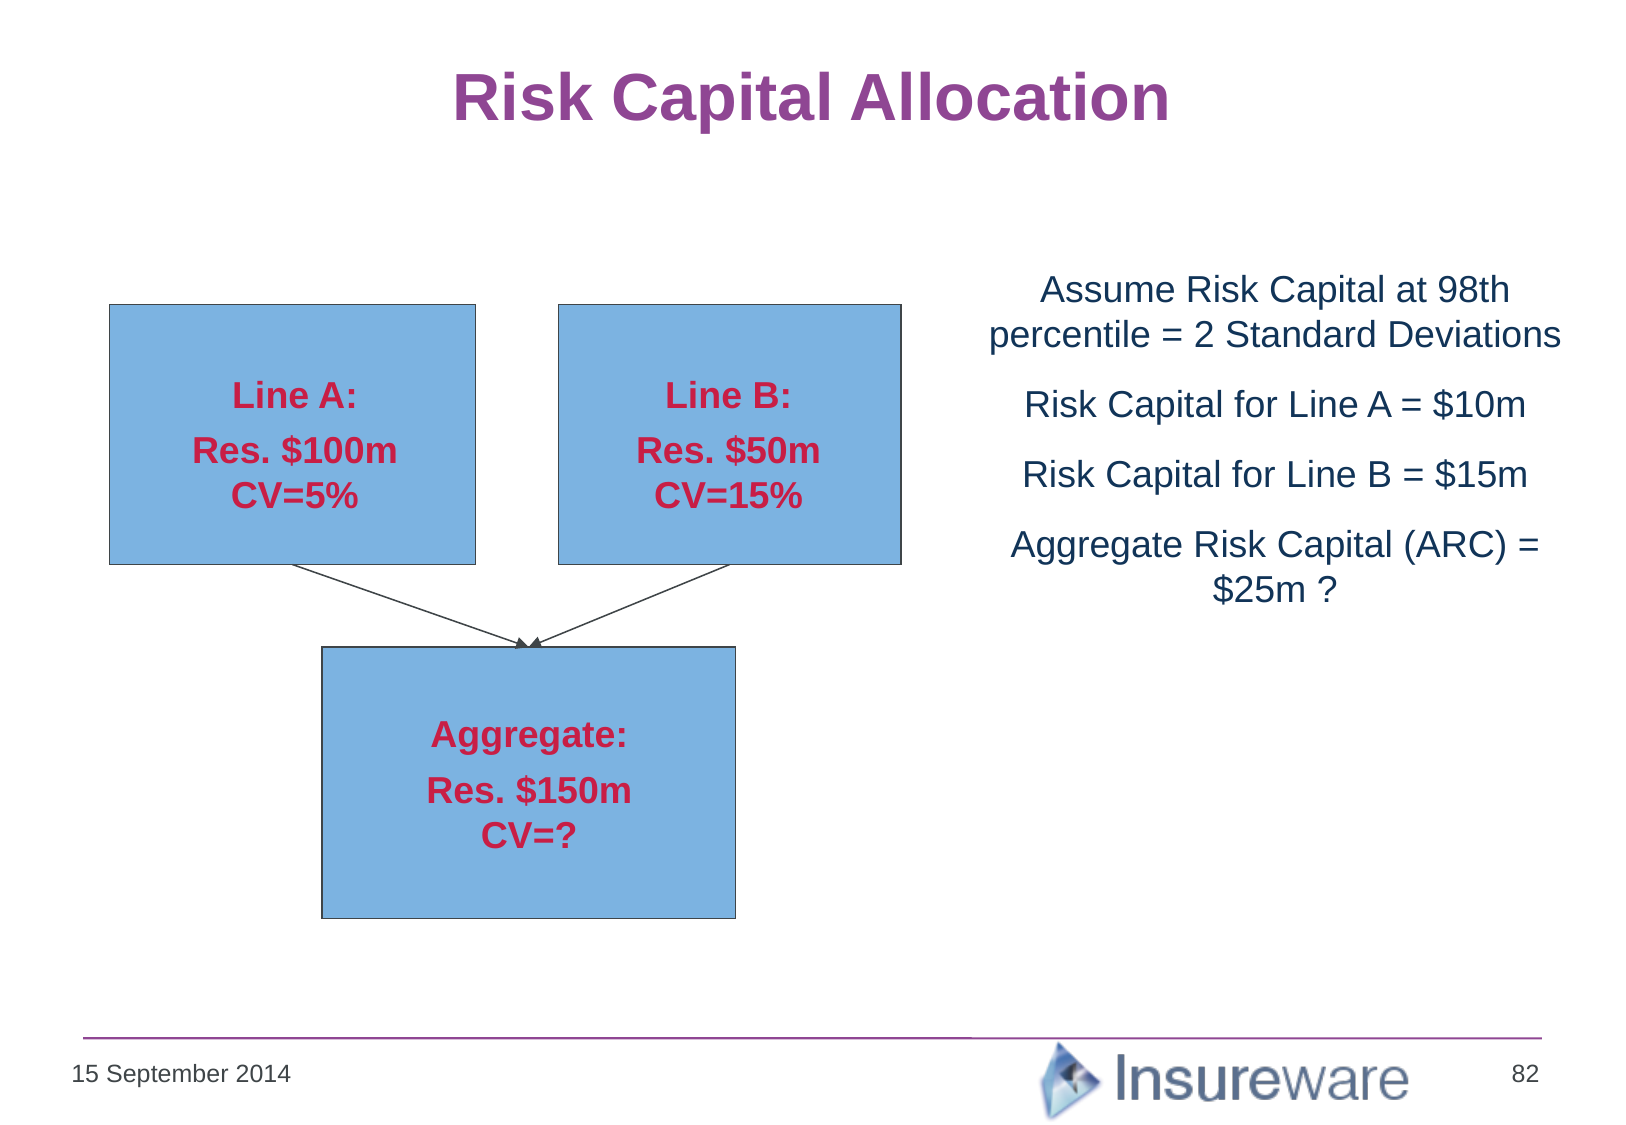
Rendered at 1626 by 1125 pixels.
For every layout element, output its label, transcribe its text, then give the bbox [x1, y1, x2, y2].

text_box [558, 304, 902, 565]
text_box Line B: Res. $50m CV=15% [578, 363, 879, 524]
text_box [109, 304, 476, 565]
text_box Aggregate: Res. $150m CV=? [378, 703, 680, 864]
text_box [292, 564, 526, 648]
text_box [321, 647, 736, 919]
text_box Assume Risk Capital at 98th percentile = 2 Standard Deviations Risk Capital for Line A = $10m Risk Capital for Line B = $15m Aggregate Risk Capital (ARC) = $25m ? [953, 257, 1598, 618]
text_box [528, 564, 730, 648]
slide_number 82 [1439, 1050, 1555, 1106]
text_box Line A: Res. $100m CV=5% [144, 363, 446, 524]
picture [1036, 1039, 1416, 1125]
title Risk Capital Allocation [75, 0, 1550, 188]
